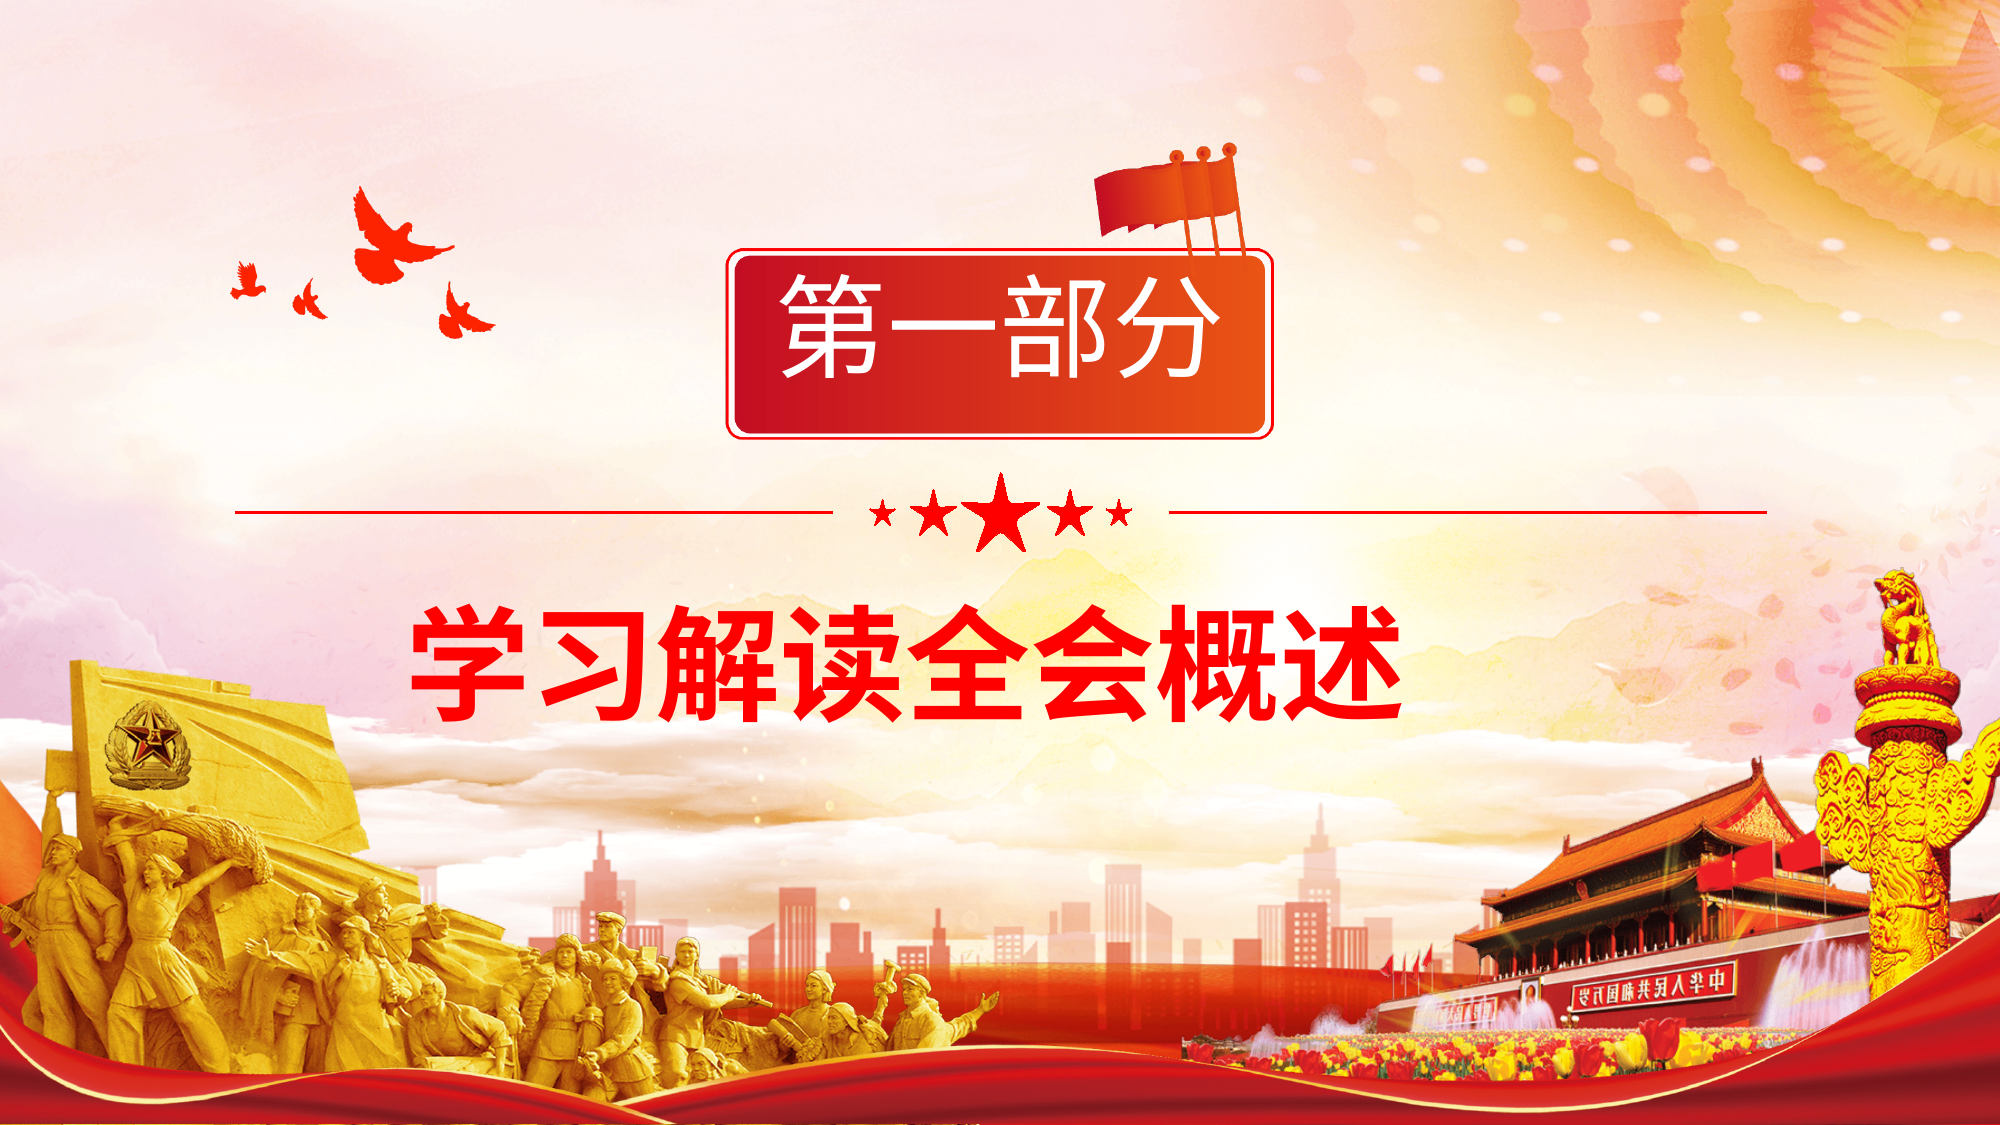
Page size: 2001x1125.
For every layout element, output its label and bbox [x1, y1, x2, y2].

text_box [499, 553, 1501, 653]
text_box [499, 0, 1501, 471]
text_box [235, 471, 1767, 553]
picture [0, 0, 2000, 1125]
